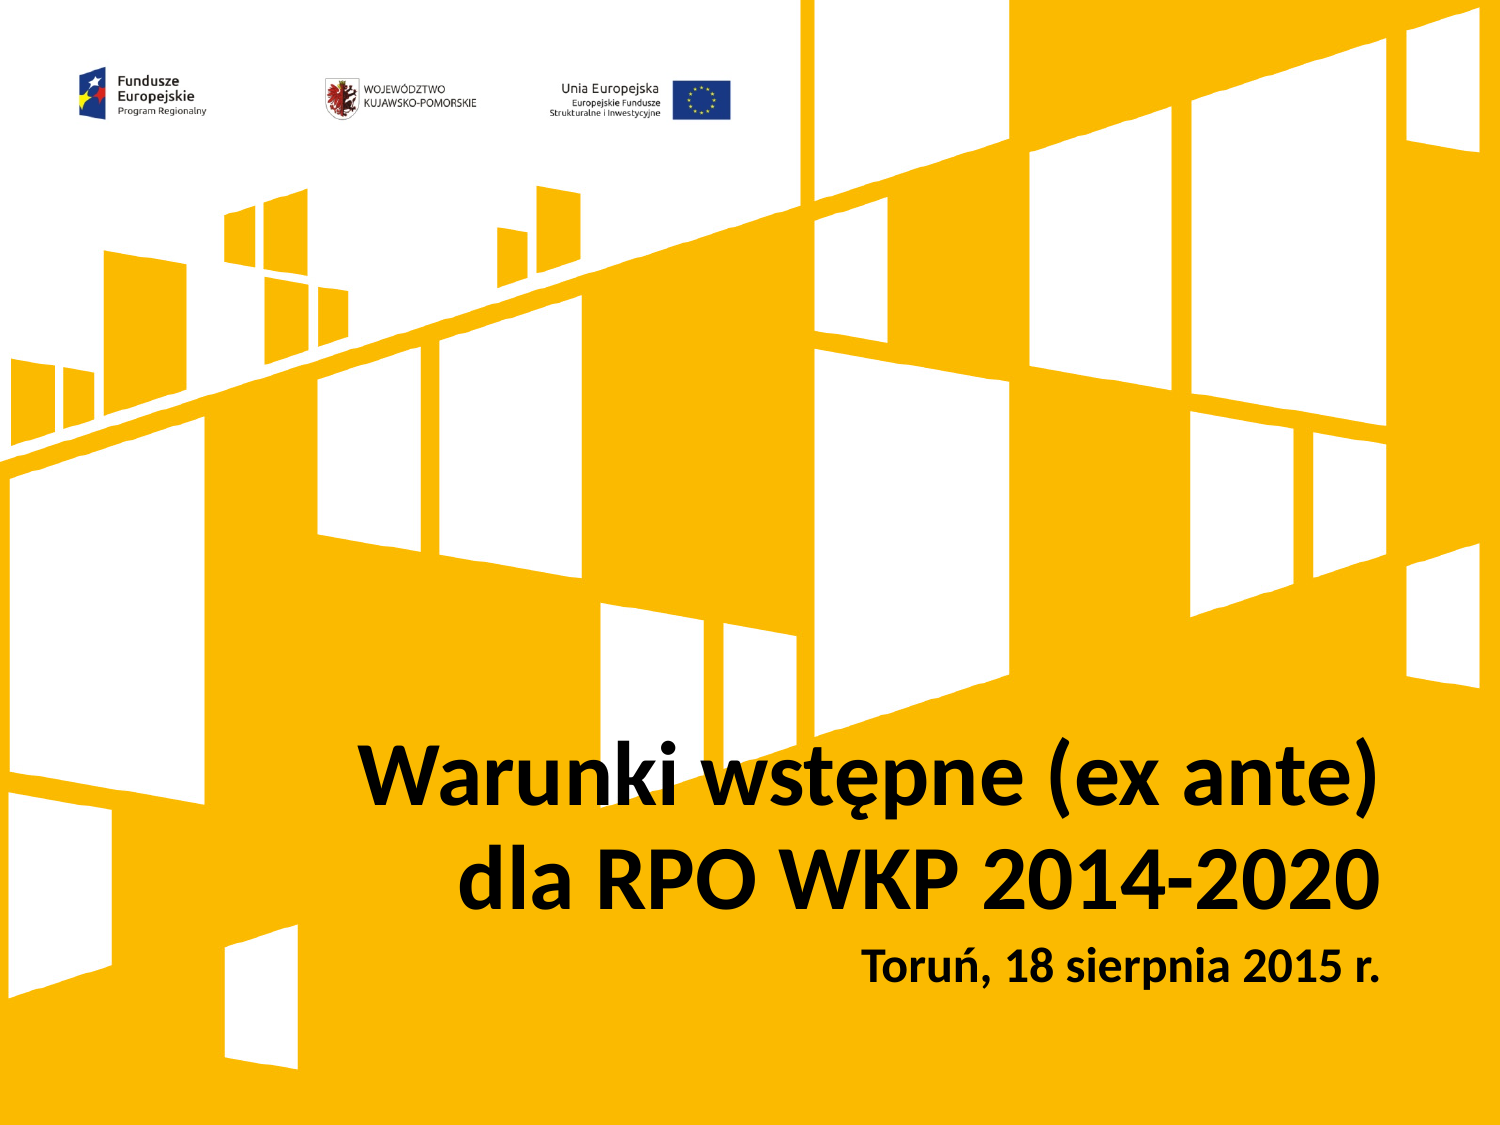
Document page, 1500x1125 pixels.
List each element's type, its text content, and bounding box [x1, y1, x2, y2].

list Warunki wstępne (ex ante) dla RPO WKP 2014-2020 Toruń, 18 sierpnia 2015 r. [103, 732, 1397, 1014]
picture [0, 0, 1500, 1125]
